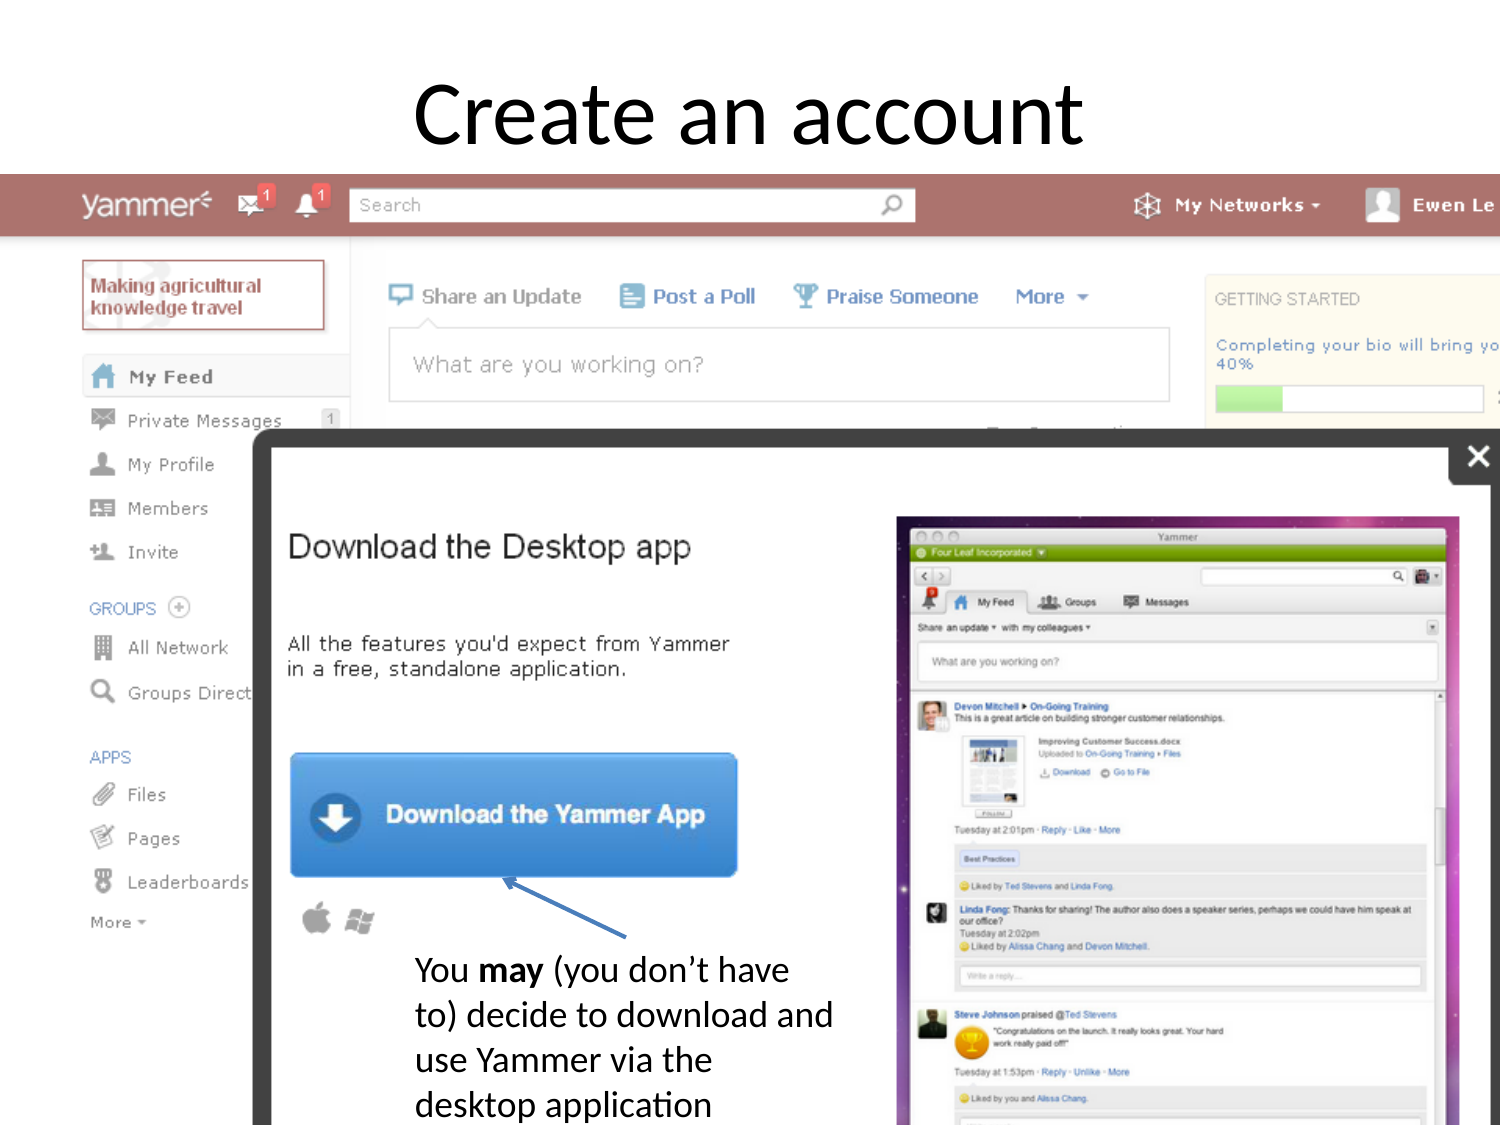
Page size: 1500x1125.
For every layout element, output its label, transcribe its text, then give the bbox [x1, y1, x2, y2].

text_box Create an account [74, 45, 1425, 173]
picture [0, 174, 1500, 1125]
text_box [501, 877, 627, 938]
